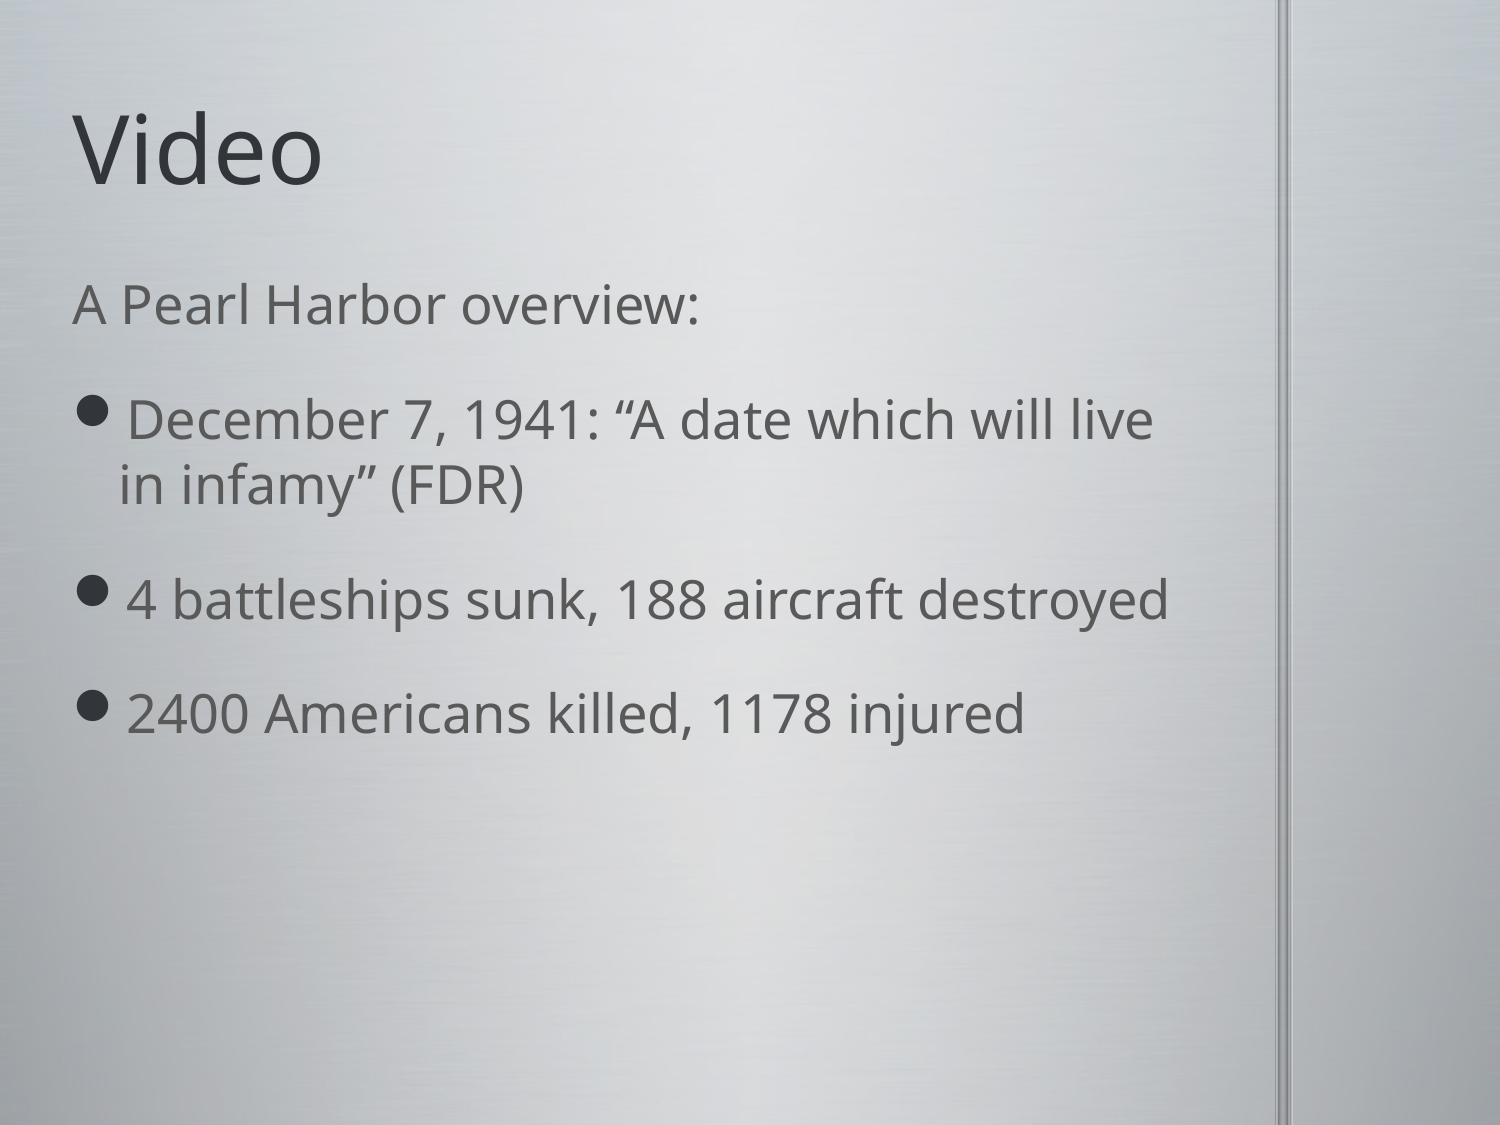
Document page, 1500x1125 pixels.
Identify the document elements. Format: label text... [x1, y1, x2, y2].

title Video [57, 86, 1220, 207]
list A Pearl Harbor overview: December 7, 1941: “A date which will live in infamy” (FDR) 4 battleships sunk, 188 aircraft destroyed 2400 Americans killed, 1178 injured [57, 262, 1220, 1005]
picture [0, 0, 1500, 1125]
